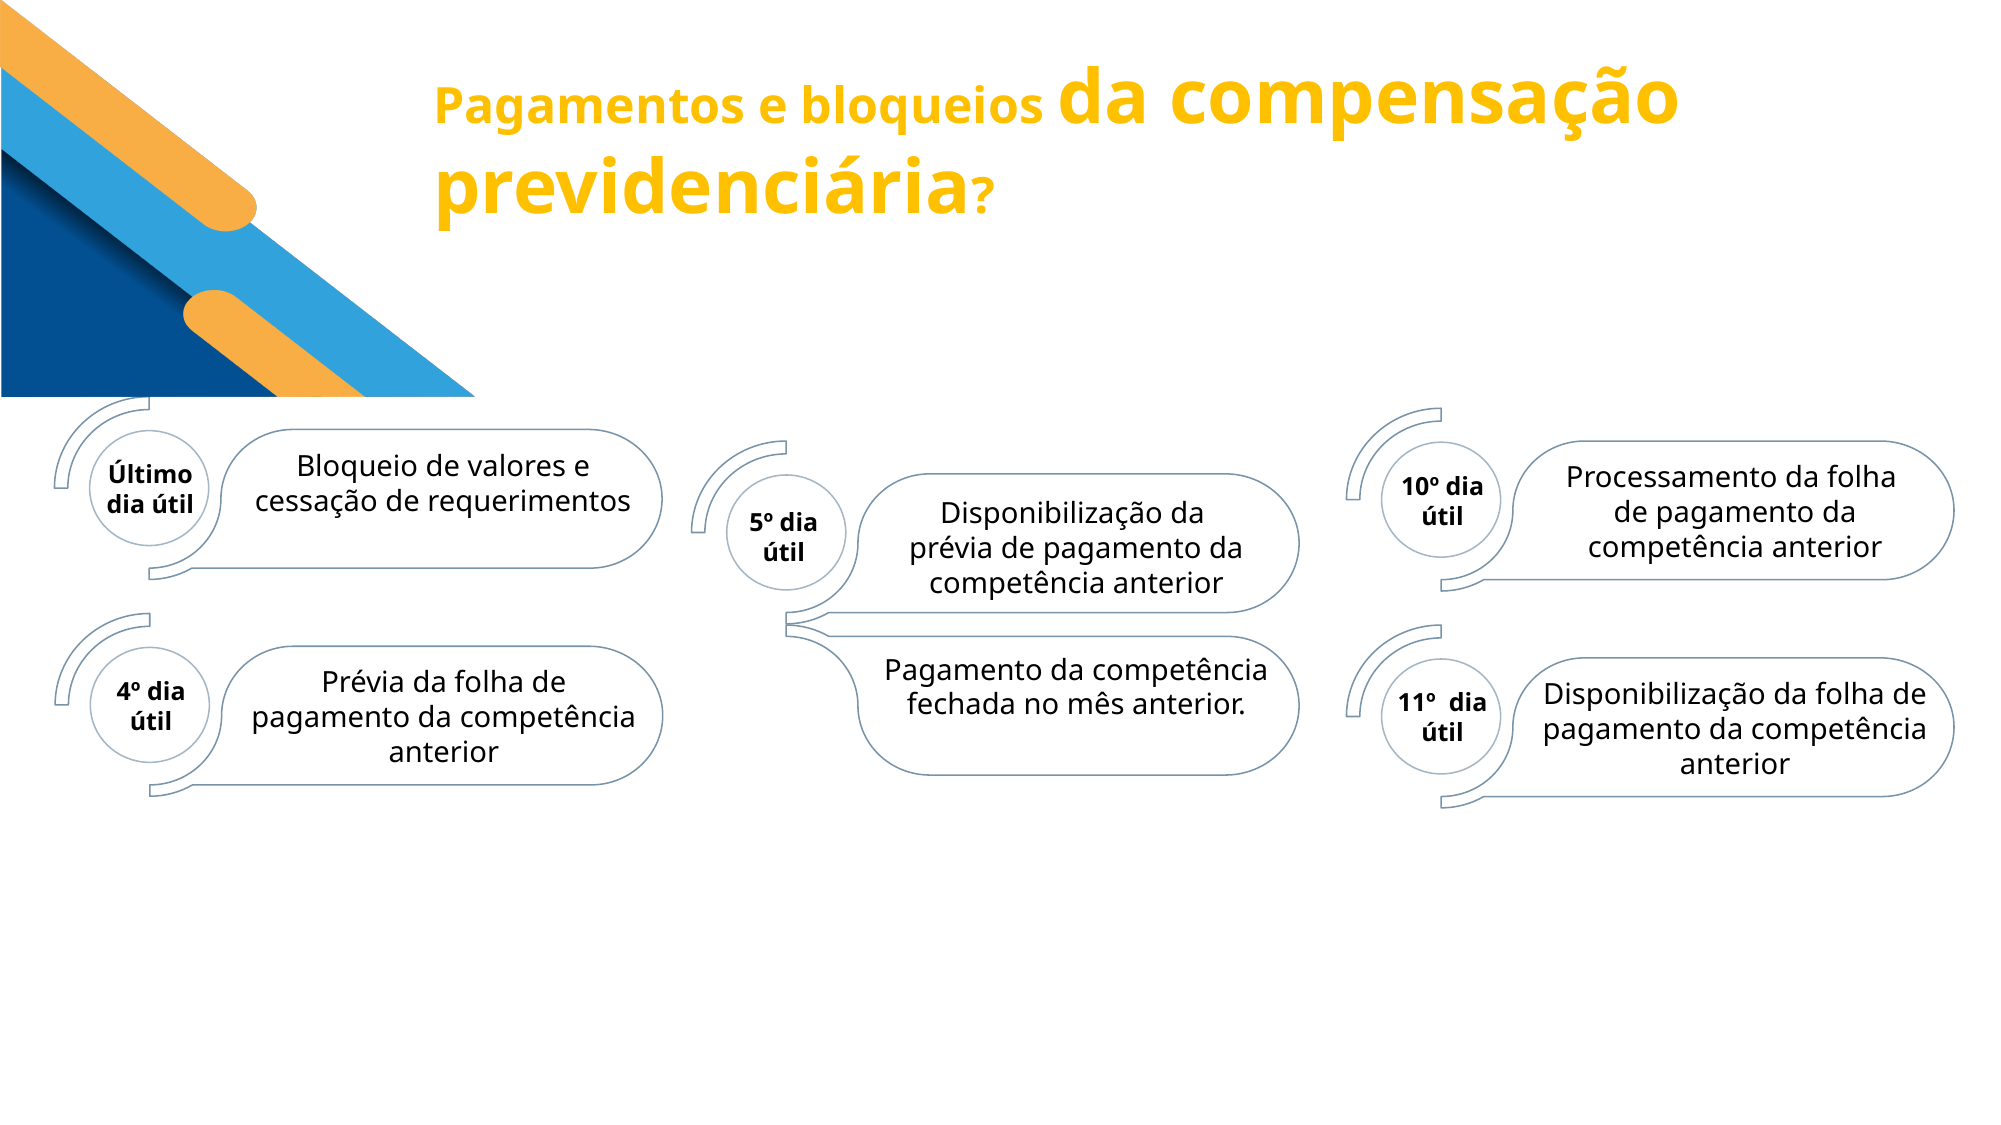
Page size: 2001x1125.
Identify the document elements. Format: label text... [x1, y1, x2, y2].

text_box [1345, 407, 1956, 592]
text_box Pagamento da competência fechada no mês anterior. [857, 643, 1296, 729]
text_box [690, 440, 1301, 625]
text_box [1345, 624, 1956, 809]
text_box [1296, 685, 1300, 726]
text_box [53, 396, 664, 580]
text_box [0, 0, 475, 397]
text_box [862, 729, 1295, 776]
text_box [786, 625, 1258, 695]
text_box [54, 612, 664, 797]
text_box Pagamentos e bloqueios da compensação previdenciária? [475, 40, 1955, 236]
